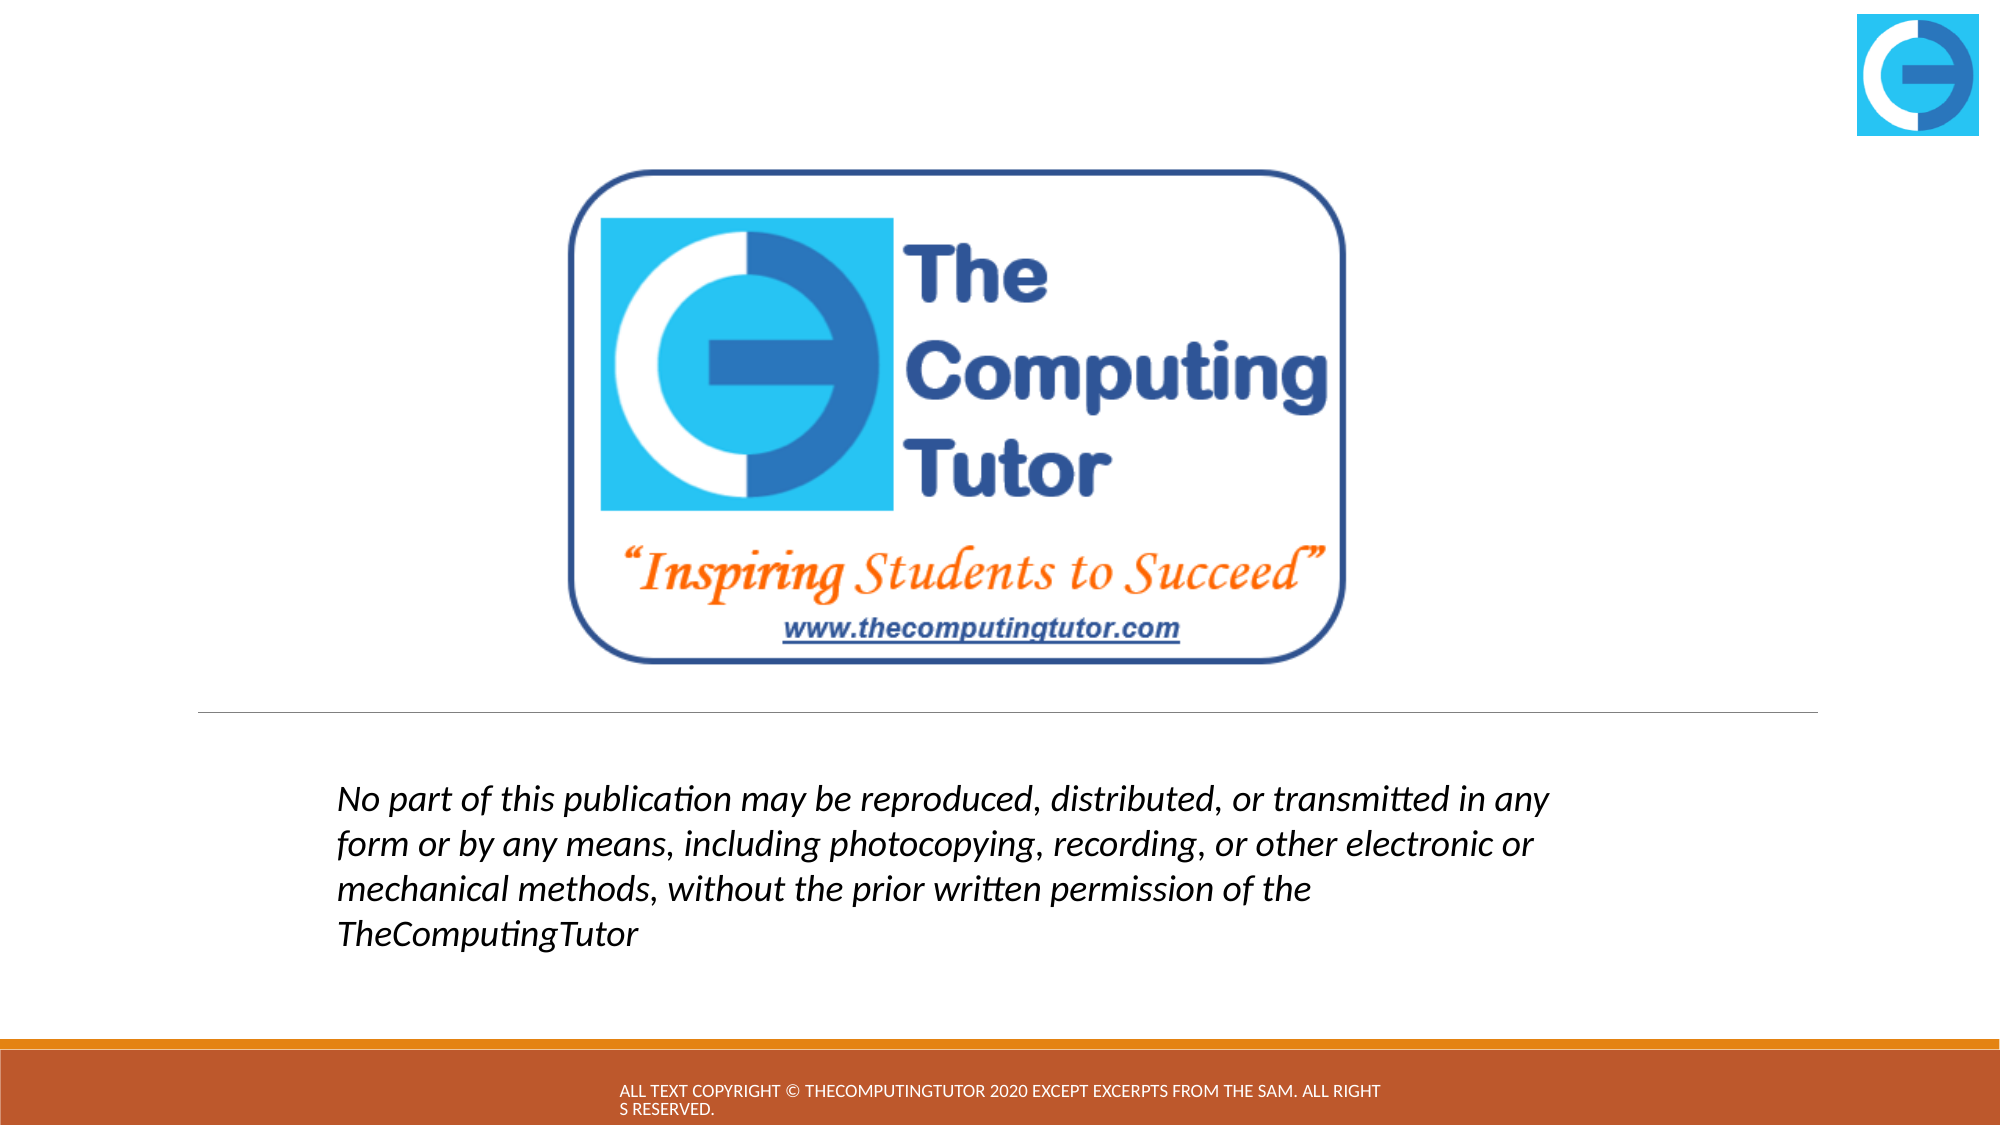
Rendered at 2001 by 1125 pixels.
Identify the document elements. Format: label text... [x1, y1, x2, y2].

picture [1857, 14, 1979, 136]
text_box No part of this publication may be reproduced, distributed, or transmitted in any form or by any means, including photocopying, recording, or other electronic or mechanical methods, without the prior written permission of the TheComputingTutor [322, 766, 1567, 1007]
picture [562, 165, 1351, 675]
footer All text copyright © TheComputingTutor 2020 except excerpts from the SAM. All rights Reserved. [604, 1059, 1396, 1120]
